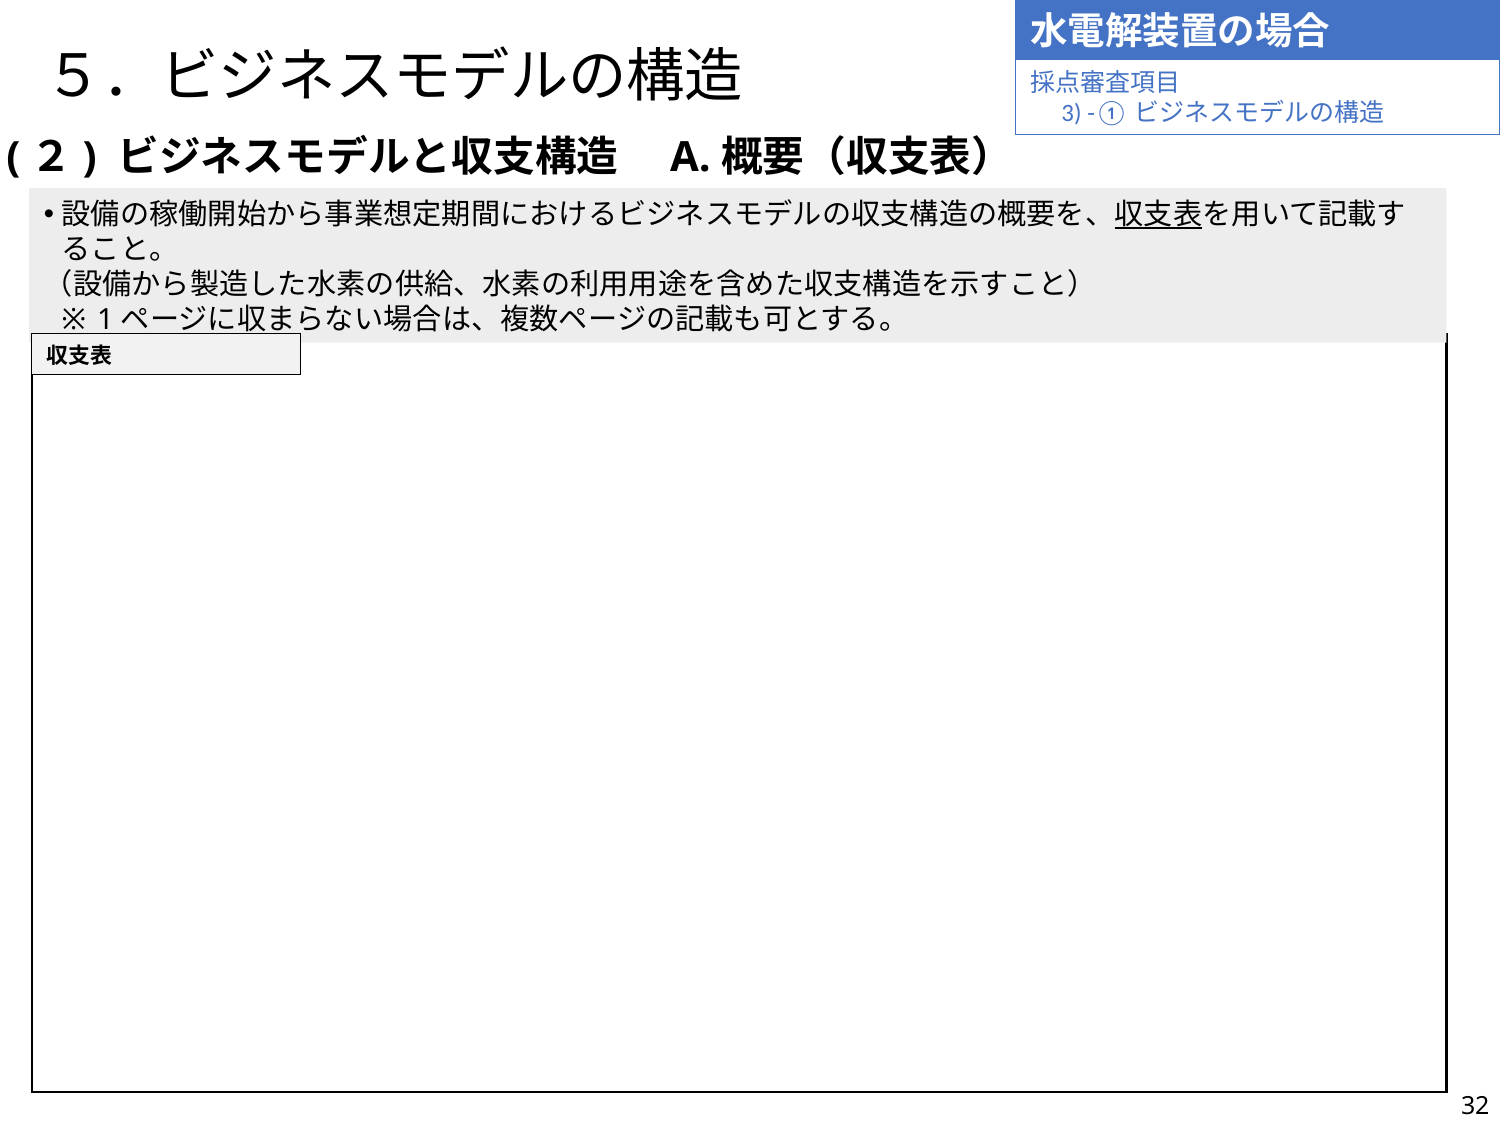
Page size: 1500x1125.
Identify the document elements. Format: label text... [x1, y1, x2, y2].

title ５．ビジネスモデルの構造 [29, 33, 1015, 122]
text_box 収支表 [31, 333, 301, 375]
text_box [31, 333, 1448, 1093]
text_box (２) ビジネスモデルと収支構造 A.概要（収支表） [0, 122, 1028, 188]
text_box 採点審査項目 3) -①ビジネスモデルの構造 [1015, 60, 1500, 135]
text_box 水電解装置の場合 [1015, 0, 1500, 60]
text_box 設備の稼働開始から事業想定期間におけるビジネスモデルの収支構造の概要を、収支表を用いて記載すること。 （設備から製造した水素の供給、水素の利用用途を含めた収支構造を示すこと） 1ページに収まらない場合は、複数ページの記載も可とする。 [29, 188, 1447, 343]
